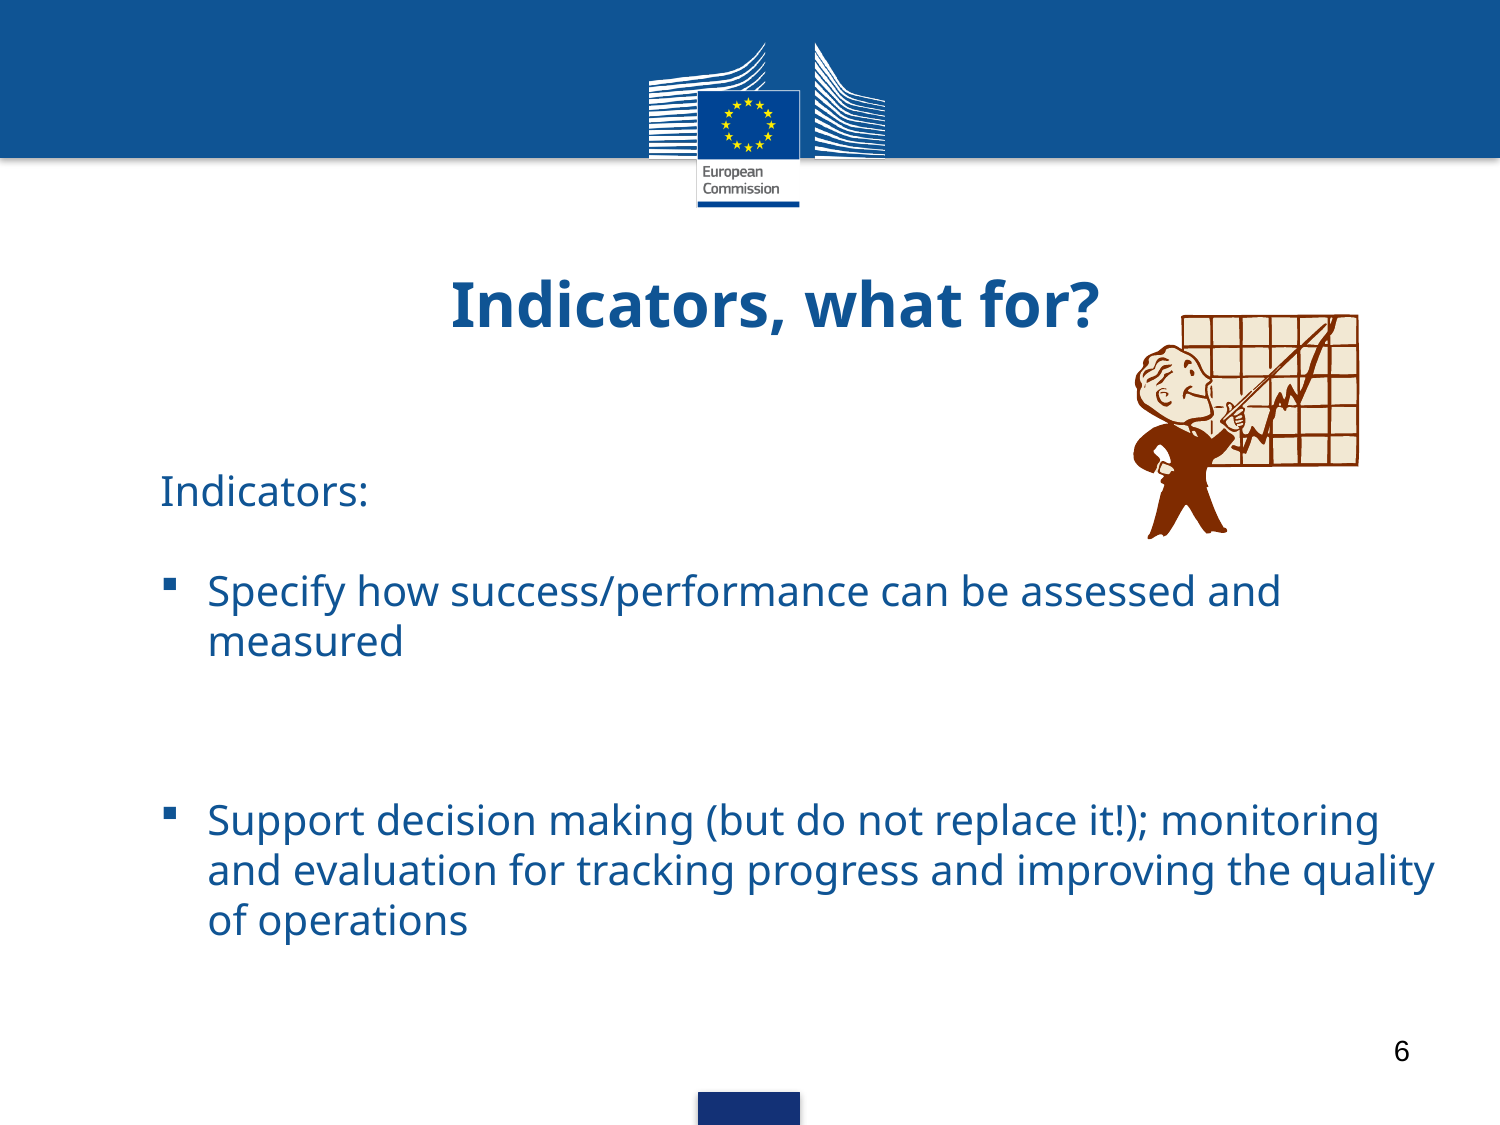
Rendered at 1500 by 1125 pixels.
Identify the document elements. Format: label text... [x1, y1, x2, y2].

picture [649, 42, 885, 208]
picture [1133, 314, 1361, 541]
title Indicators, what for? [81, 245, 1412, 360]
list Indicators: Specify how success/performance can be assessed and measured Support decision making (but do not replace it!); monitoring and evaluation for tracking progress and improving the quality of operations [70, 456, 1453, 1038]
slide_number 6 [1074, 1024, 1426, 1103]
